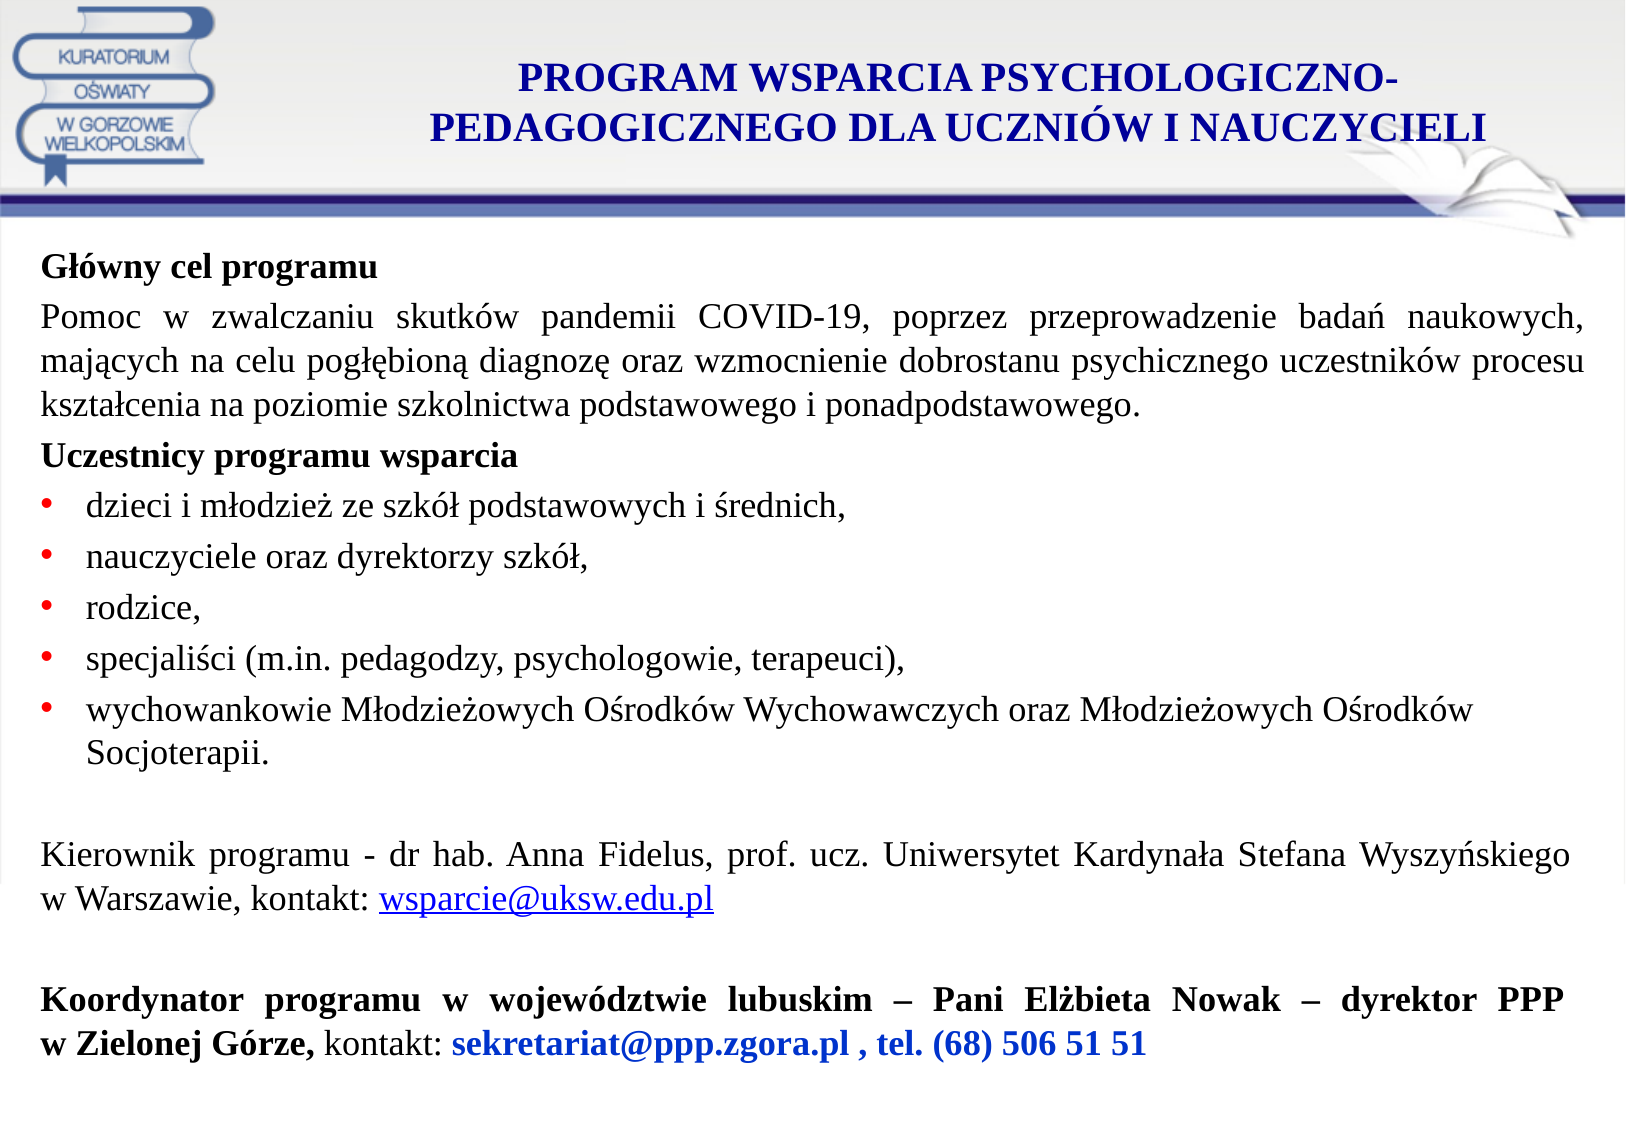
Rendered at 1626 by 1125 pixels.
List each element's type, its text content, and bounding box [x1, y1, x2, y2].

title PROGRAM WSPARCIA PSYCHOLOGICZNO-PEDAGOGICZNEGO DLA UCZNIÓW I NAUCZYCIELI [317, 23, 1600, 176]
picture [0, 0, 1626, 1125]
list Główny cel programu Pomoc w zwalczaniu skutków pandemii COVID-19, poprzez przeprowadzenie badań naukowych, mających na celu pogłębioną diagnozę oraz wzmocnienie dobrostanu psychicznego uczestników procesu kształcenia na poziomie szkolnictwa podstawowego i ponadpodstawowego. Uczestnicy programu wsparcia dzieci i młodzież ze szkół podstawowych i średnich, nauczyciele oraz dyrektorzy szkół, rodzice, specjaliści (m.in. pedagodzy, psychologowie, terapeuci), wychowankowie Młodzieżowych Ośrodków Wychowawczych oraz Młodzieżowych Ośrodków Socjoterapii. Kierownik programu - dr hab. Anna Fidelus, prof. ucz. Uniwersytet Kardynała Stefana Wyszyńskiego w Warszawie, kontakt: wsparcie@uksw.edu.pl Koordynator programu w województwie lubuskim – Pani Elżbieta Nowak – dyrektor PPP w Zielonej Górze, kontakt: sekretariat@ppp.zgora.pl , tel. (68) 506 51 51 [25, 234, 1600, 1071]
